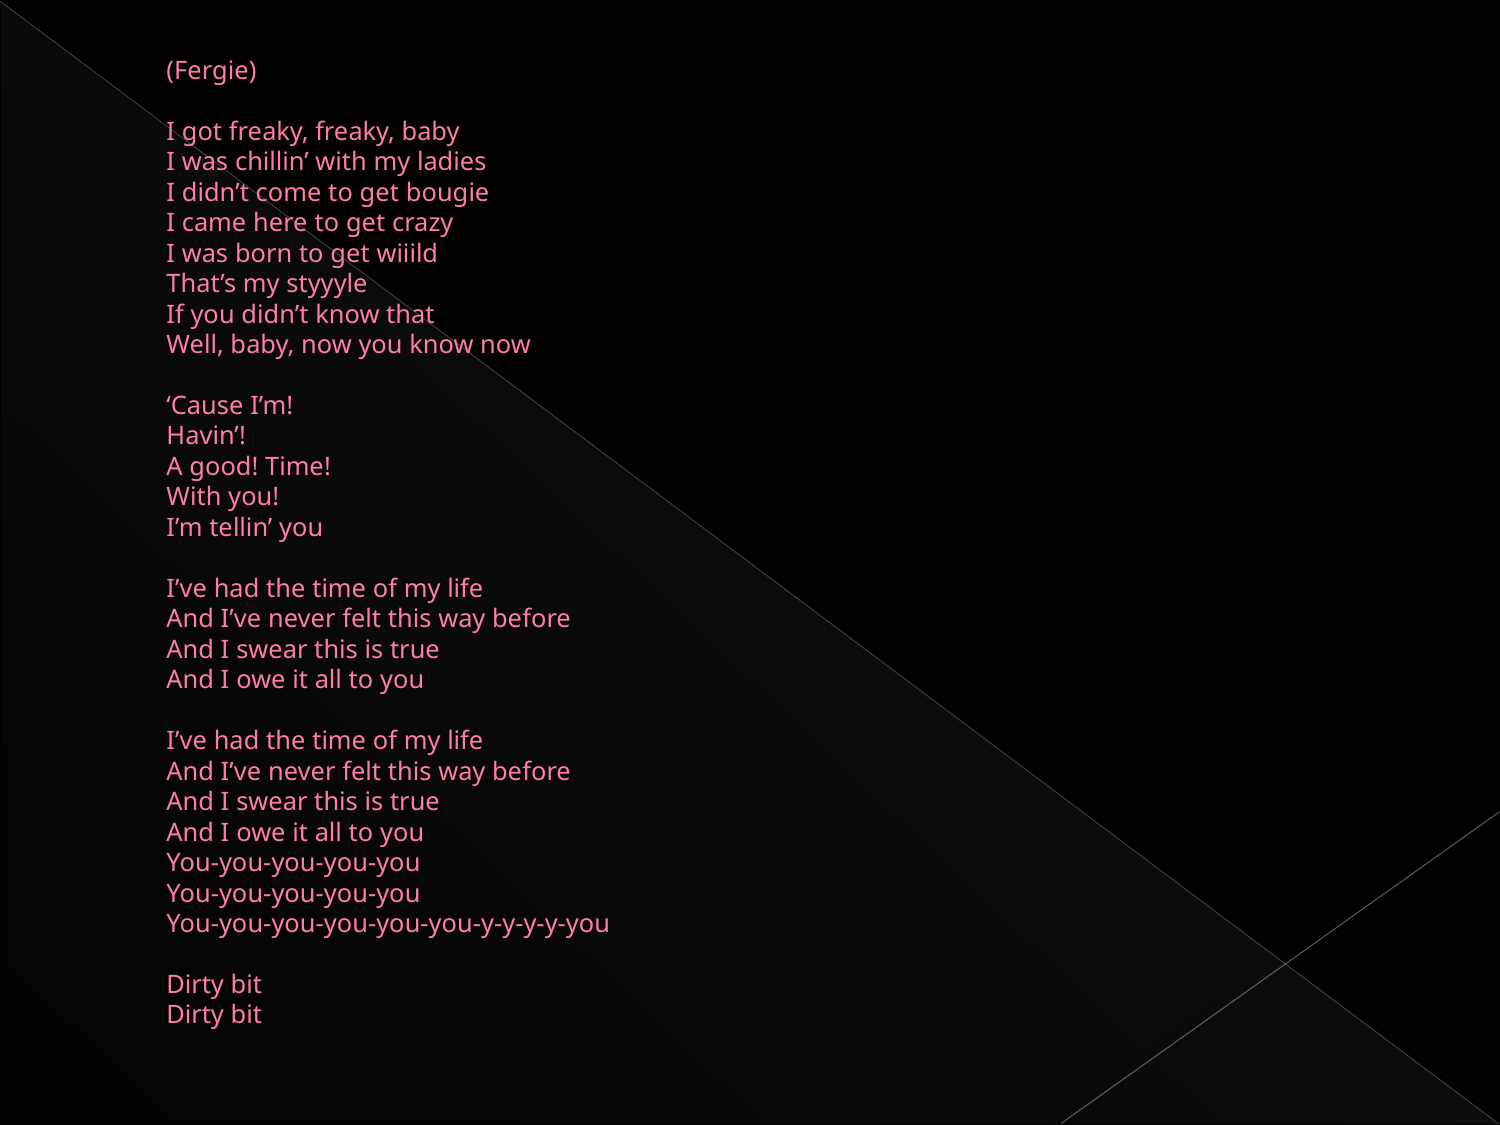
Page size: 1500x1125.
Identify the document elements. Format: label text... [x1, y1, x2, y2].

title (Fergie) I got freaky, freaky, baby I was chillin’ with my ladies I didn’t come to get bougie I came here to get crazy I was born to get wiiild That’s my styyyle If you didn’t know that Well, baby, now you know now ‘Cause I’m! Havin’! A good! Time! With you! I’m tellin’ you I’ve had the time of my life And I’ve never felt this way before And I swear this is true And I owe it all to you I’ve had the time of my life And I’ve never felt this way before And I swear this is true And I owe it all to you You-you-you-you-you You-you-you-you-you You-you-you-you-you-you-y-y-y-y-you Dirty bit Dirty bit [75, 43, 1425, 1083]
